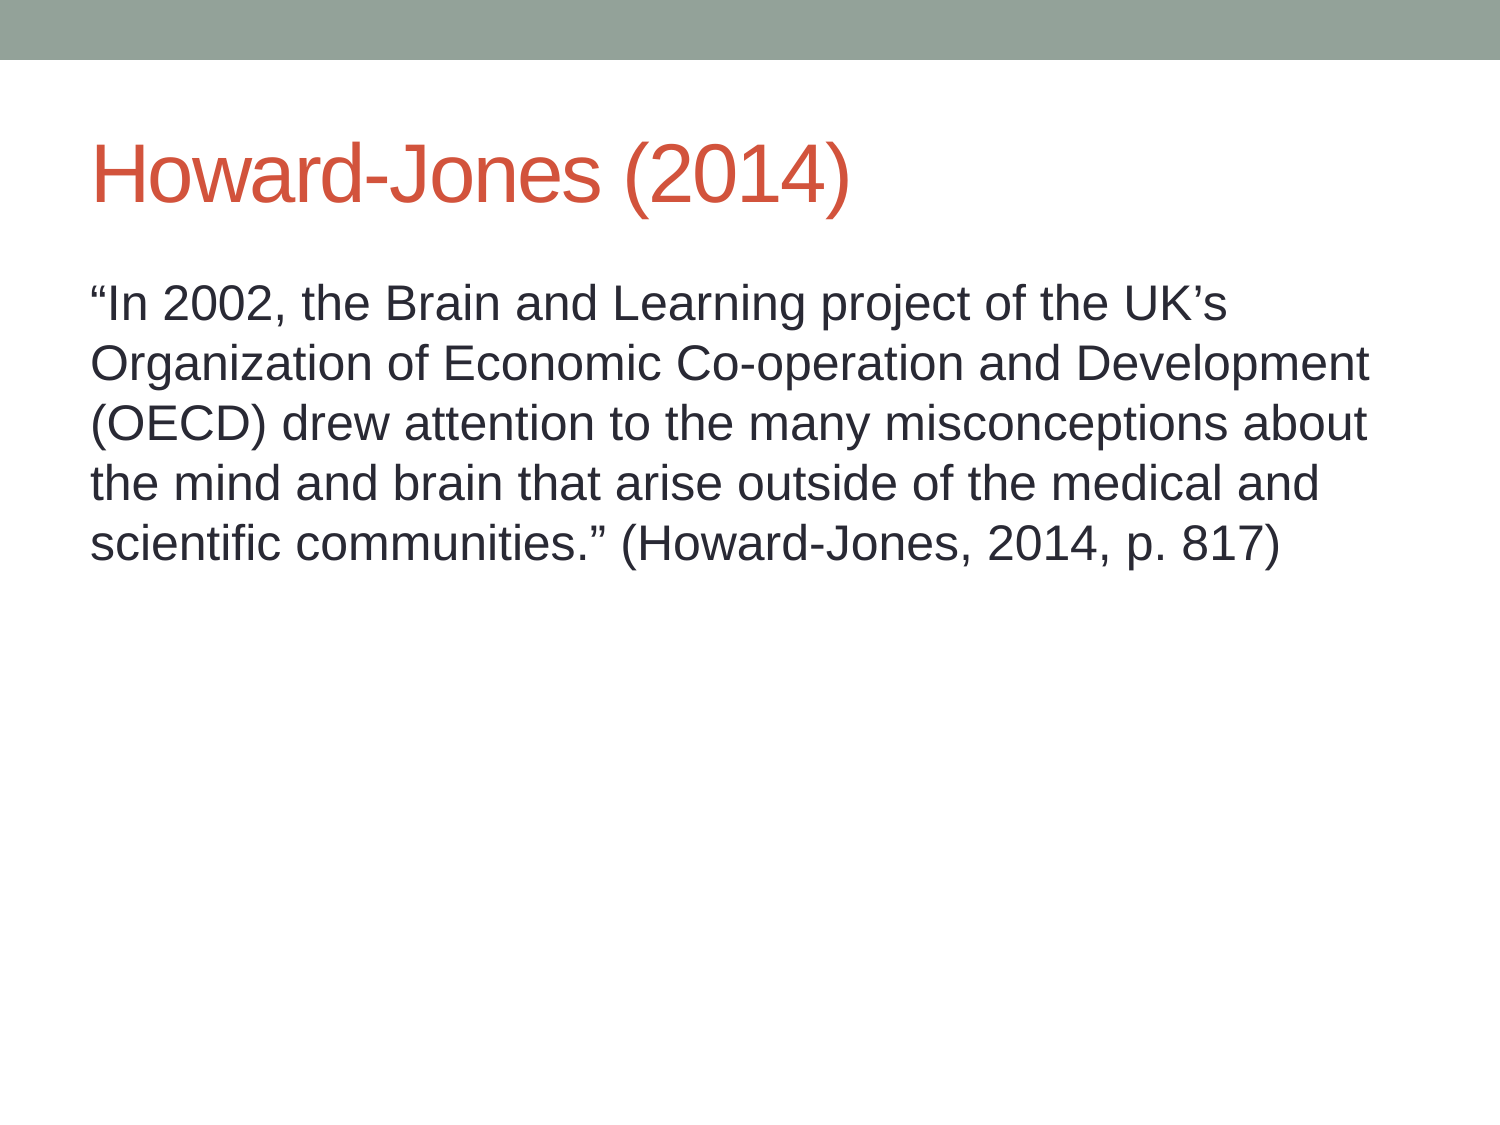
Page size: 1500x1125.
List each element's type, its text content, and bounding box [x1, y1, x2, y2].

title Howard-Jones (2014) [75, 87, 1425, 250]
list “In 2002, the Brain and Learning project of the UK’s Organization of Economic Co‑operation and Development (OECD) drew attention to the many misconceptions about the mind and brain that arise outside of the medical and scientific communities.” (Howard-Jones, 2014, p. 817) [75, 262, 1425, 1063]
